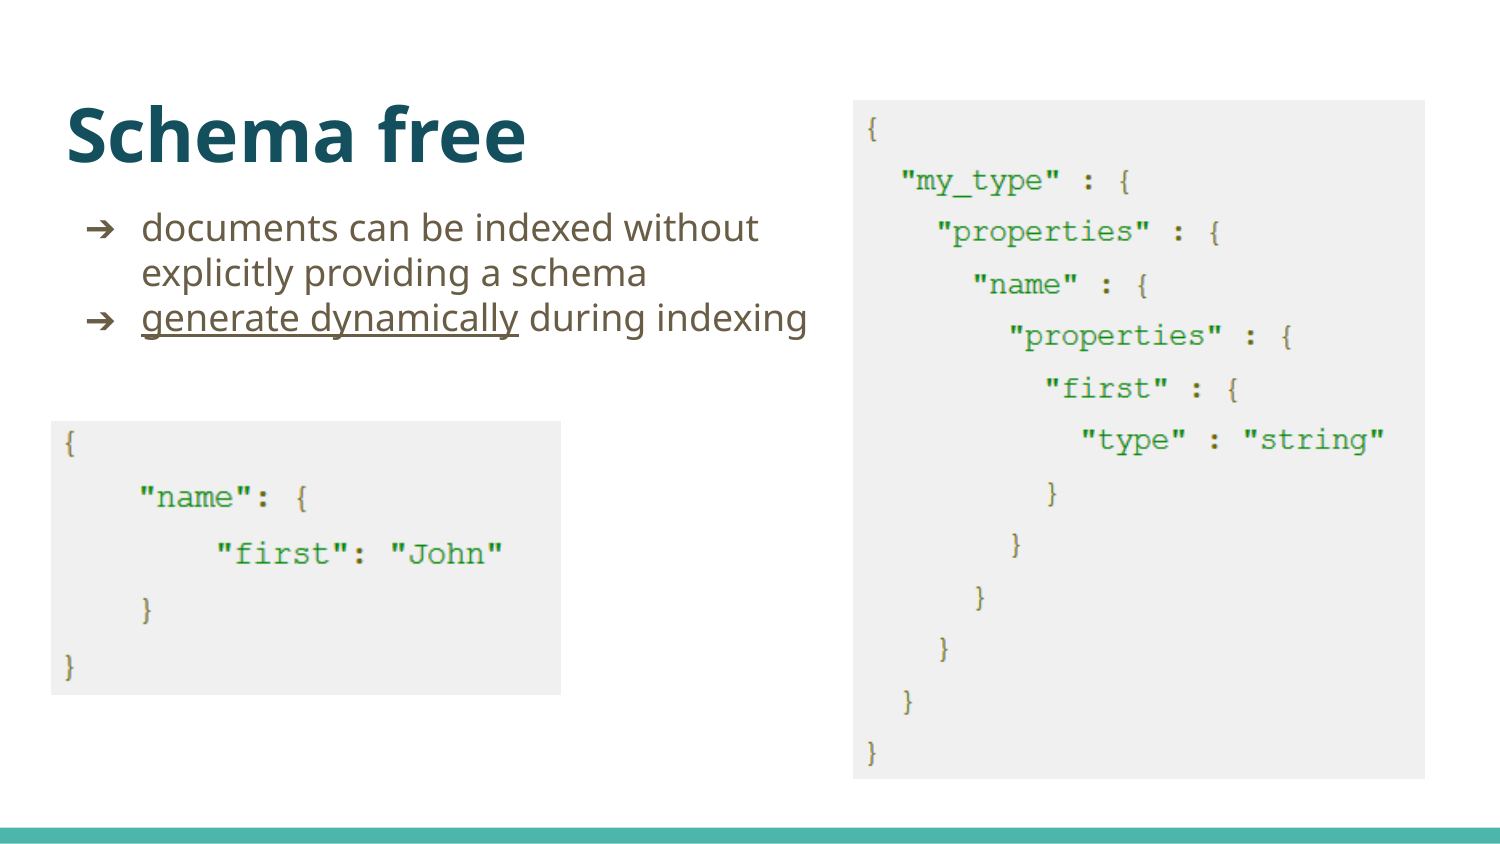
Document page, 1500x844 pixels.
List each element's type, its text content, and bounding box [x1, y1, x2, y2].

list documents can be indexed without explicitly providing a schema generate dynamically during indexing [51, 189, 848, 420]
picture [853, 100, 1425, 779]
title Schema free [51, 72, 1449, 189]
picture [50, 421, 562, 695]
